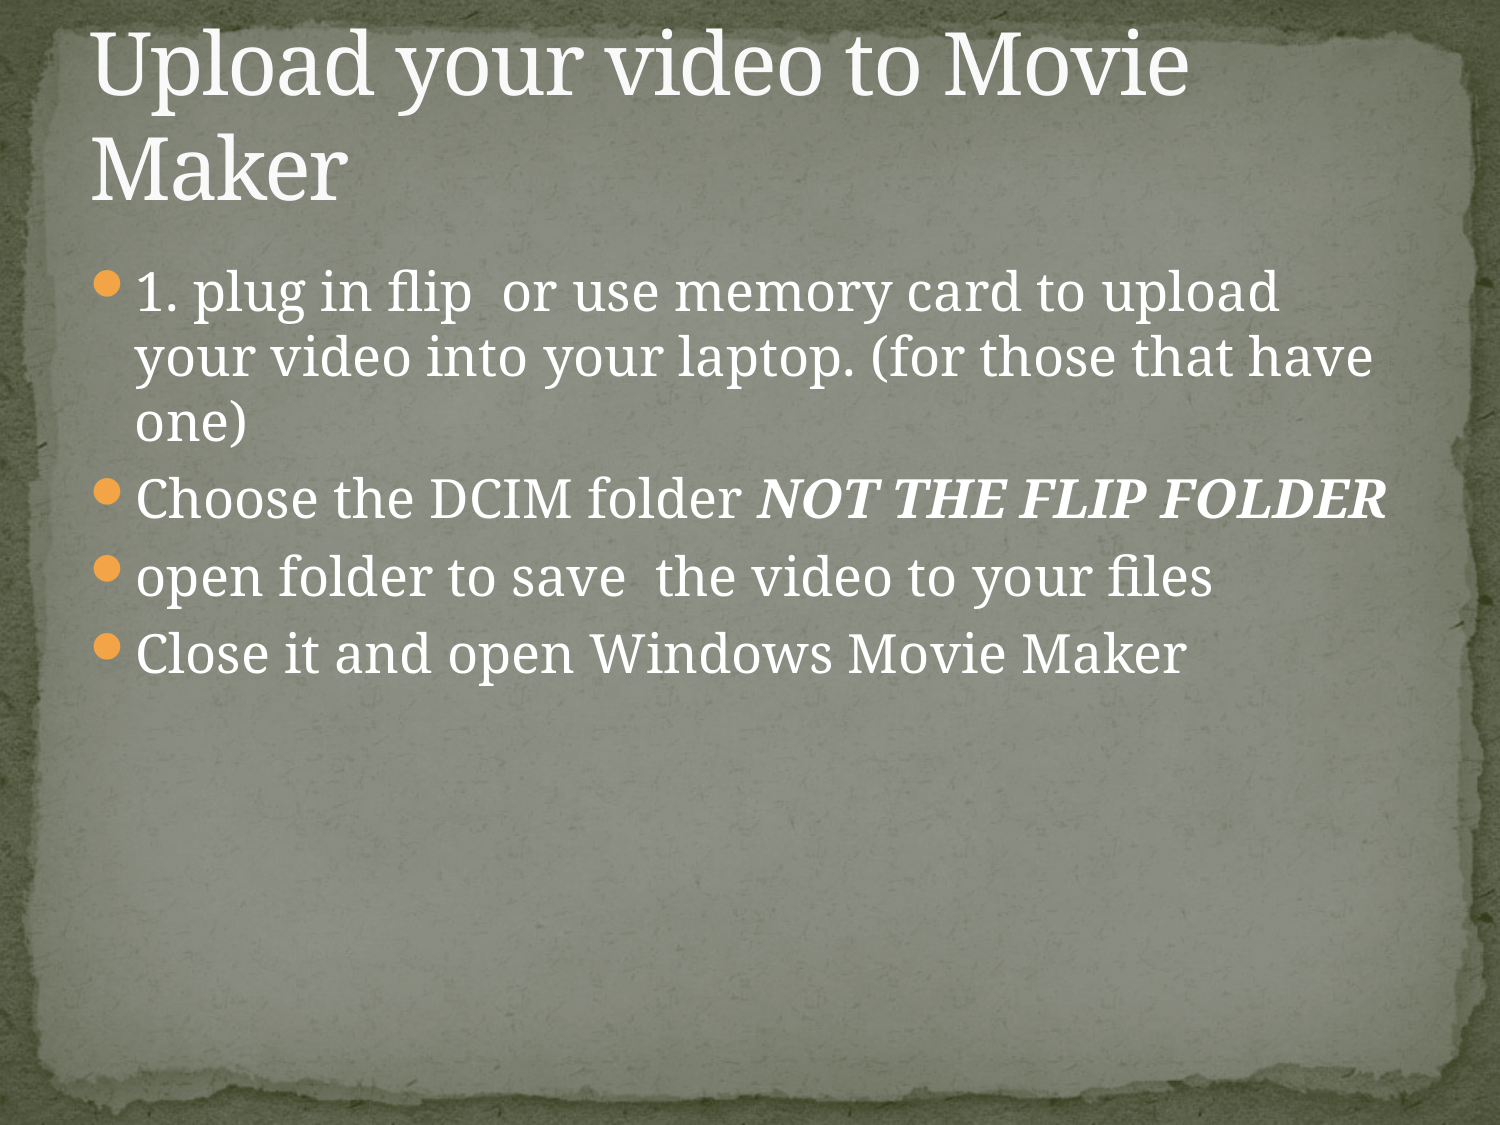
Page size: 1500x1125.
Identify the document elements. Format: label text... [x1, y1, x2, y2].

list 1. plug in flip or use memory card to upload your video into your laptop. (for those that have one) Choose the DCIM folder NOT THE FLIP FOLDER open folder to save the video to your files Close it and open Windows Movie Maker [75, 249, 1425, 1000]
title Upload your video to Movie Maker [74, 24, 1425, 225]
